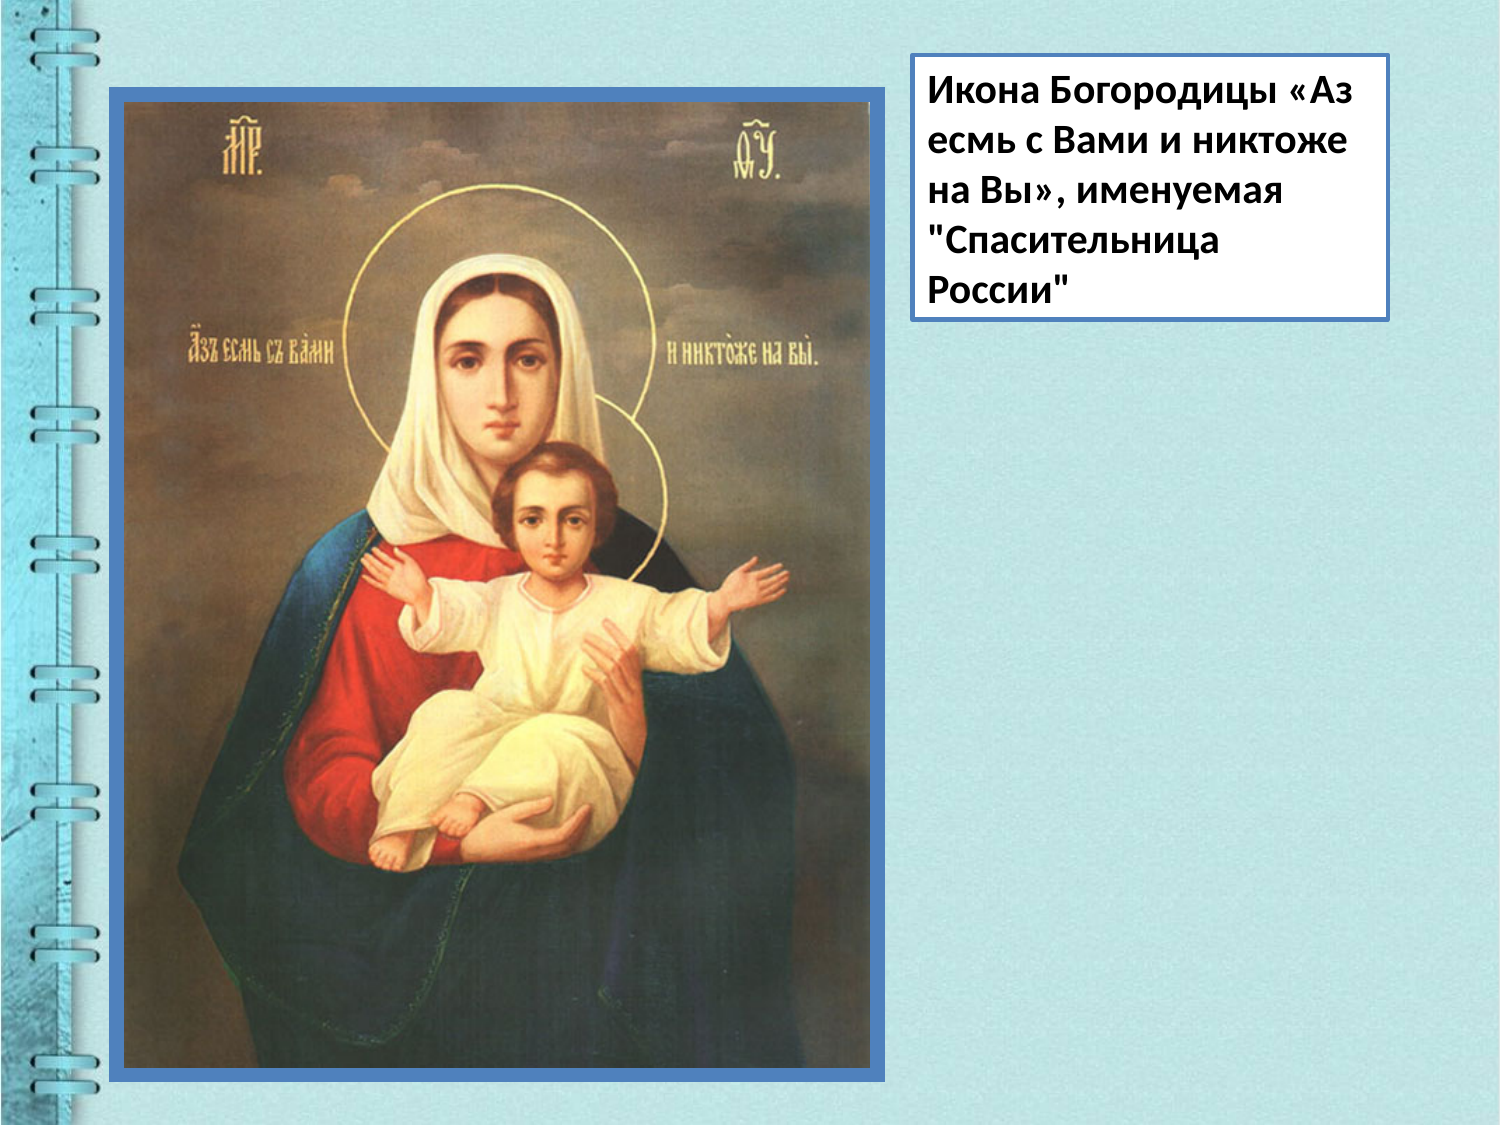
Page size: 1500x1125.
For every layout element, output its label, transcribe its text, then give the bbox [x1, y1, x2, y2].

text_box Икона Богородицы «Аз есмь с Вами и никтоже на Вы», именуемая "Спасительница России" [910, 53, 1390, 322]
picture [0, 0, 1500, 1125]
